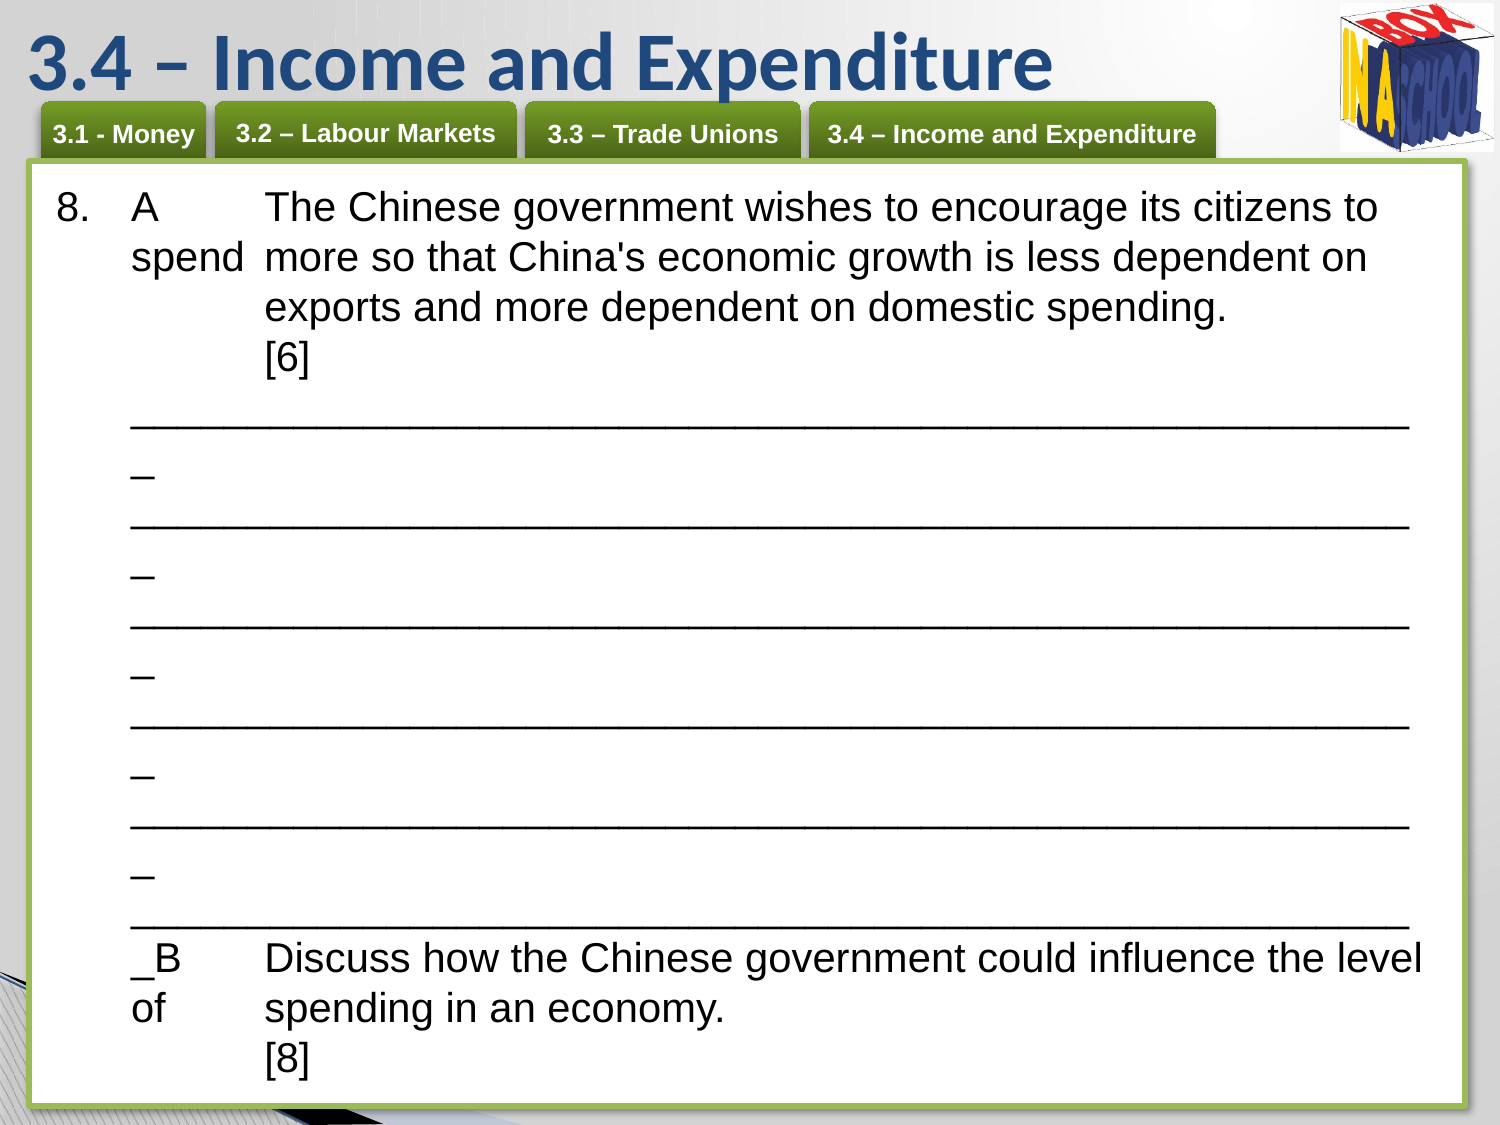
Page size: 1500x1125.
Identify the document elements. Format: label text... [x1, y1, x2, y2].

title 3.4 – Income and Expenditure [11, 11, 1465, 102]
picture [1340, 3, 1495, 152]
text_box A The Chinese government wishes to encourage its citizens to spend more so that China's economic growth is less dependent on exports and more dependent on domestic spending. [6] ________________________________________________________ ________________________________________________________ ________________________________________________________ ________________________________________________________ ________________________________________________________ ________________________________________________________B Discuss how the Chinese government could influence the level of spending in an economy. [8] ________________________________________________________ ________________________________________________________ ________________________________________________________ ________________________________________________________ ________________________________________________________ ________________________________________________________ ________________________________________________________ [41, 172, 1447, 1125]
